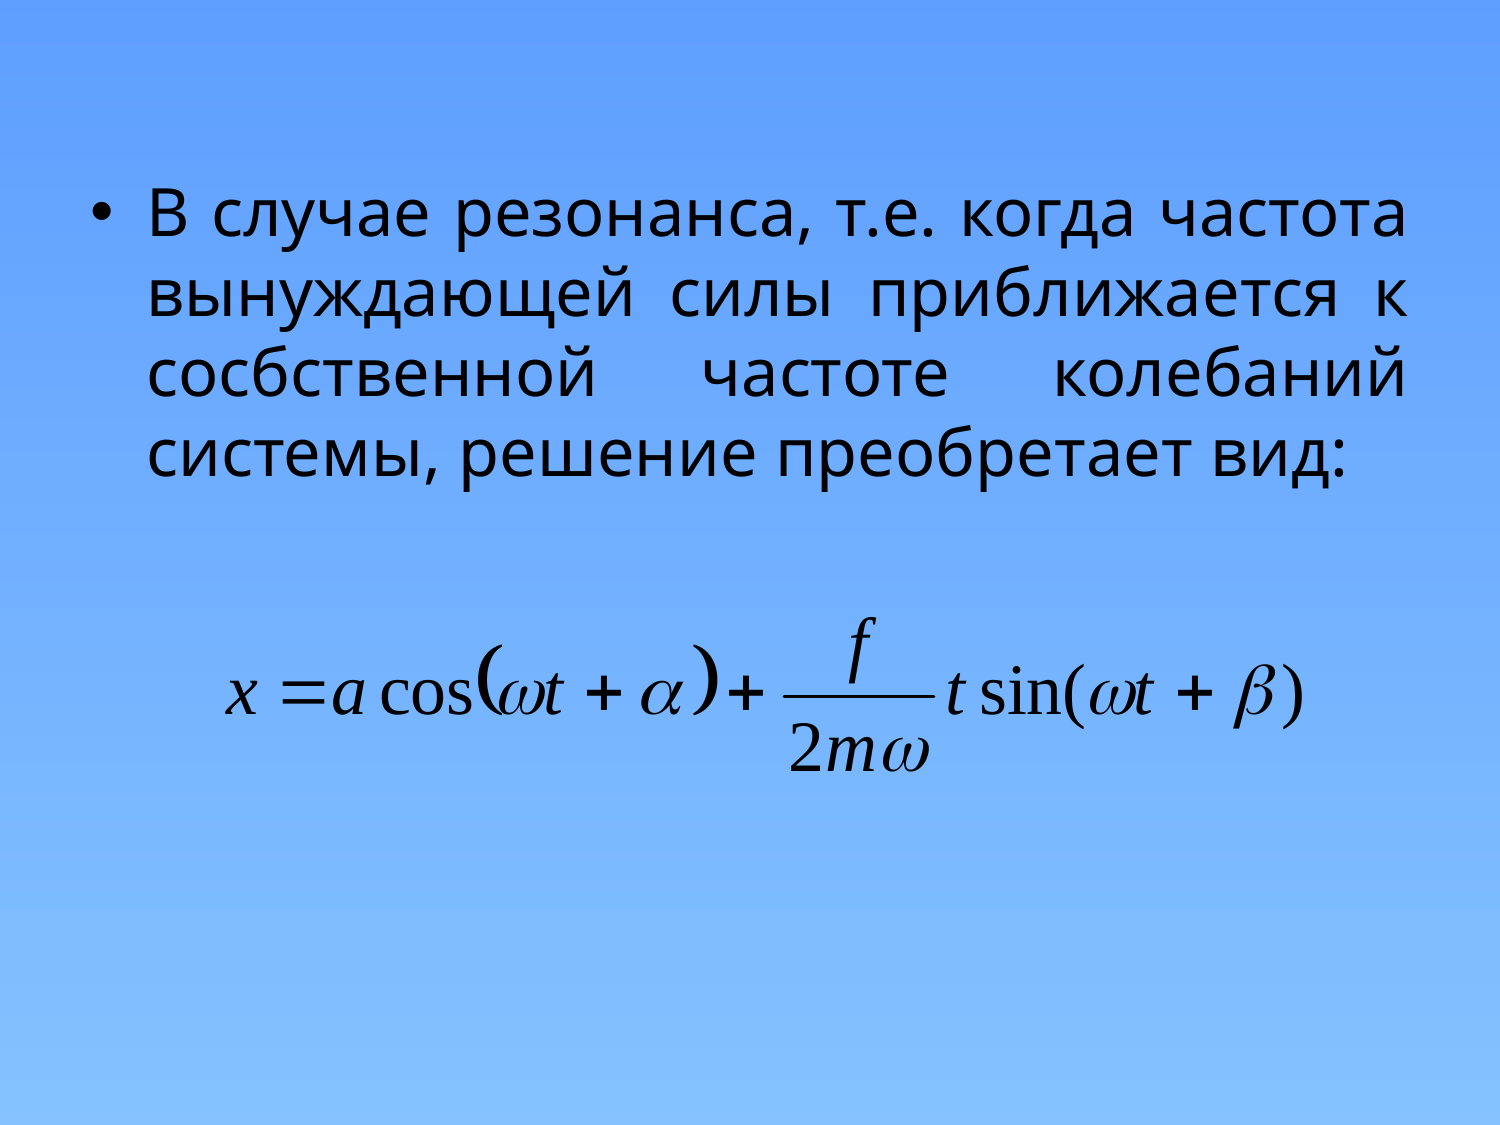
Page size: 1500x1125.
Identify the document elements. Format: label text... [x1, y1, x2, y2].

list В случае резонанса, т.е. когда частота вынуждающей силы приближается к сосбственной частоте колебаний системы, решение преобретает вид: [75, 162, 1425, 1005]
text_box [212, 599, 1320, 788]
